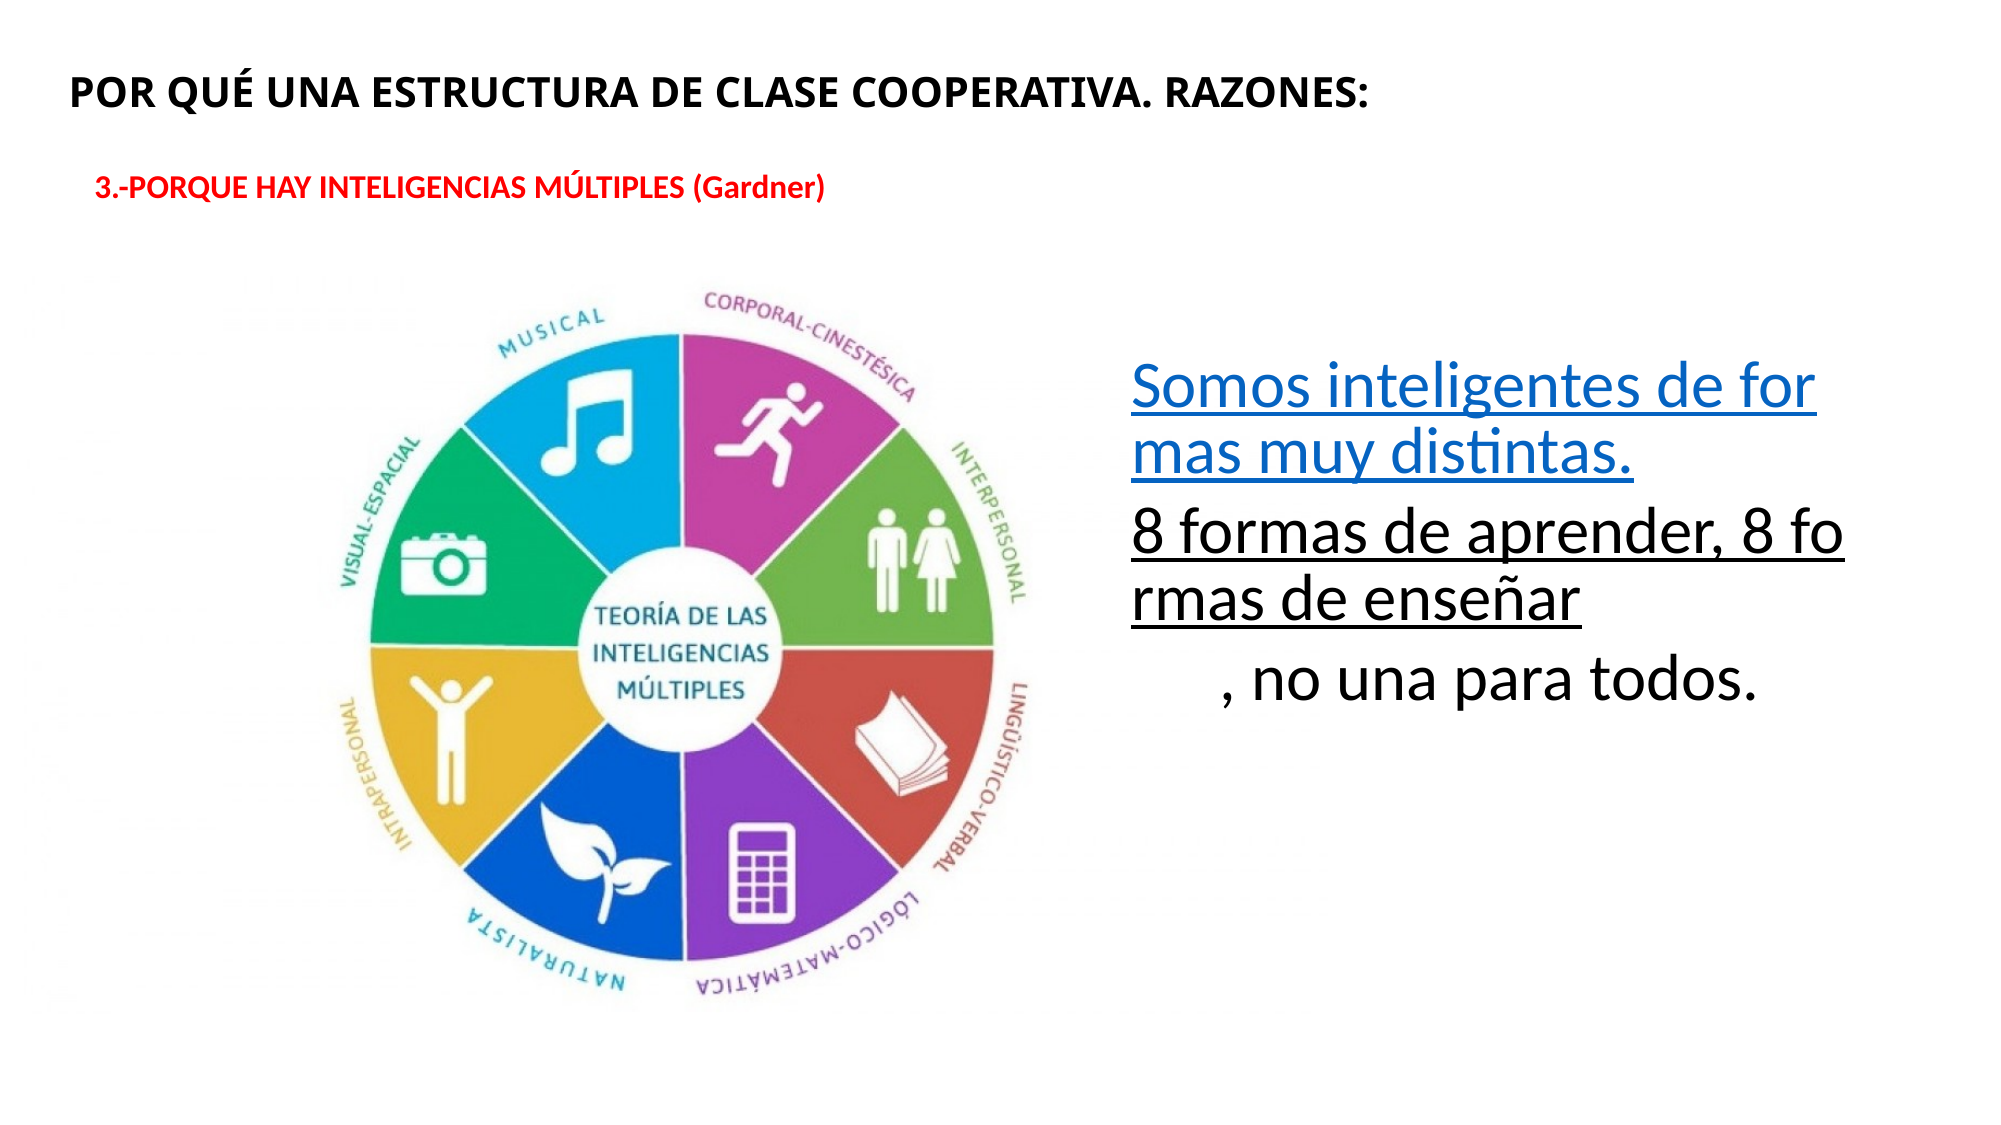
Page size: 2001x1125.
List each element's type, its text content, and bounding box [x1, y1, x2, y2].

title 3.-PORQUE HAY INTELIGENCIAS MÚLTIPLES (Gardner) [79, 162, 1805, 297]
text_box Somos inteligentes de formas muy distintas. 8 formas de aprender, 8 formas de enseñar, no una para todos. [1328, 333, 1863, 588]
text_box POR QUÉ UNA ESTRUCTURA DE CLASE COOPERATIVA. RAZONES: [53, 25, 1874, 162]
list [24, 276, 1328, 1015]
